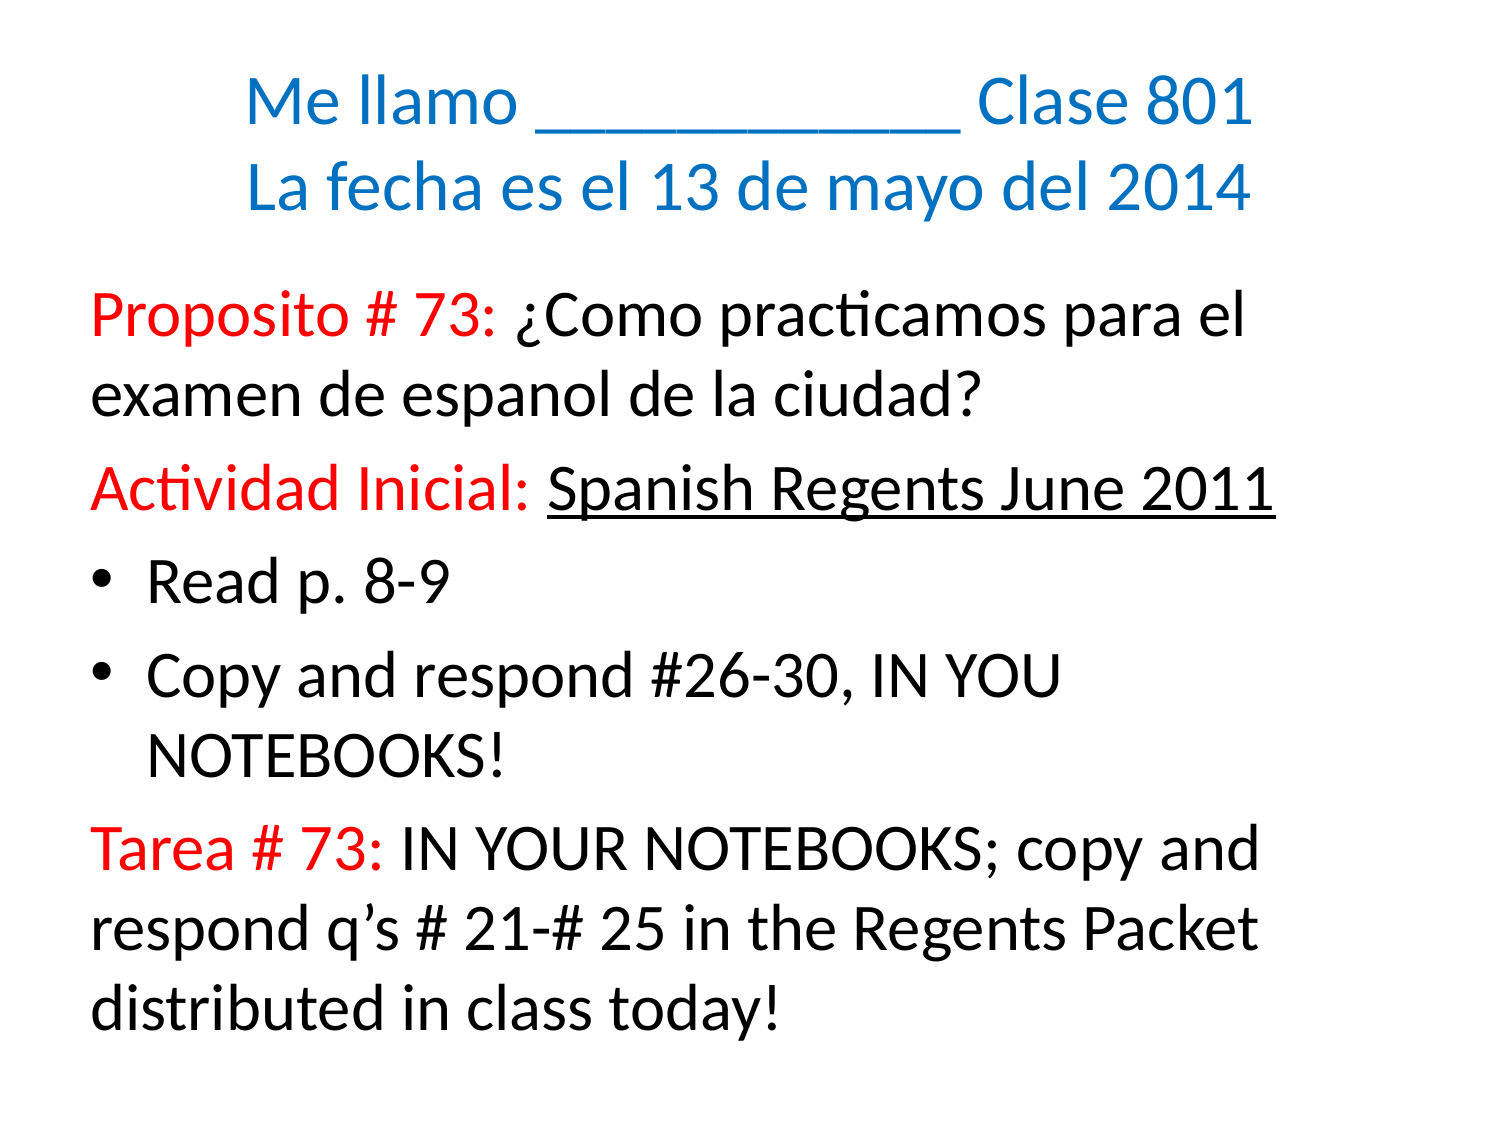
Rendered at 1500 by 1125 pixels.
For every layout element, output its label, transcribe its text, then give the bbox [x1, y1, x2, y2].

title Me llamo ____________ Clase 801 La fecha es el 13 de mayo del 2014 [75, 45, 1425, 233]
list Proposito # 73: ¿Como practicamos para el examen de espanol de la ciudad? Actividad Inicial: Spanish Regents June 2011 Read p. 8-9 Copy and respond #26-30, IN YOU NOTEBOOKS! Tarea # 73: IN YOUR NOTEBOOKS; copy and respond q’s # 21-# 25 in the Regents Packet distributed in class today! [75, 262, 1425, 1075]
